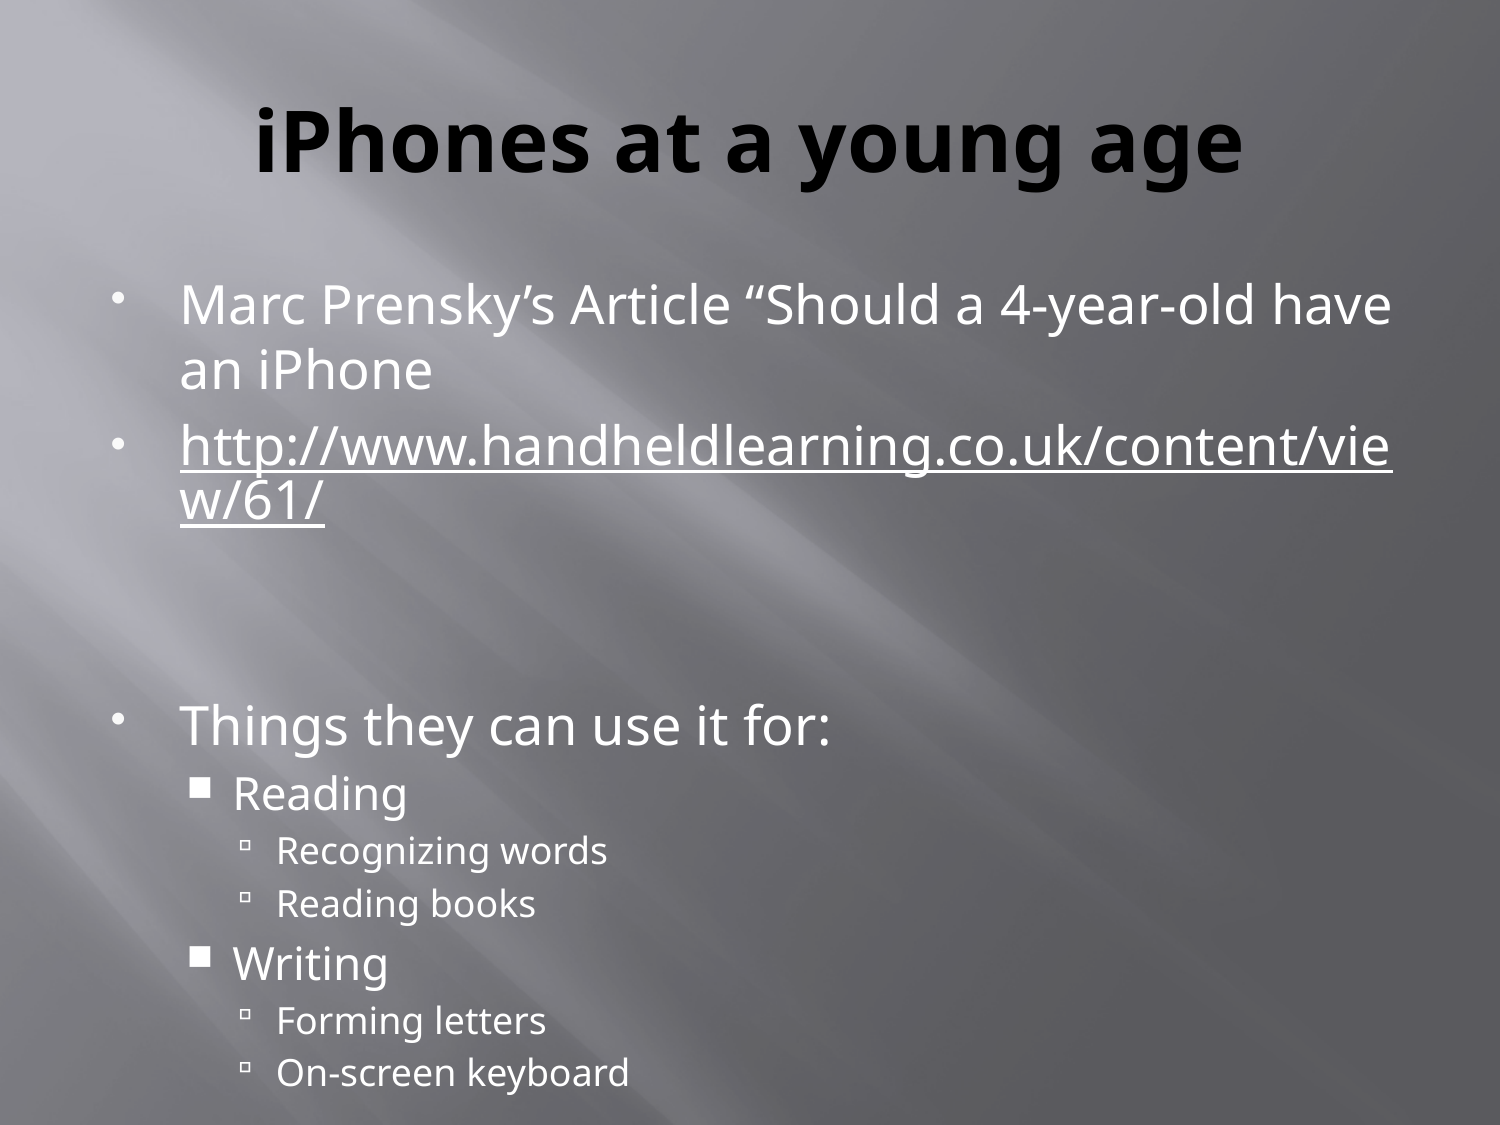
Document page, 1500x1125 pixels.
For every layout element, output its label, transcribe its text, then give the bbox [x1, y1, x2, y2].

list Marc Prensky’s Article “Should a 4-year-old have an iPhone http://www.handheldlearning.co.uk/content/view/61/ Things they can use it for: Reading Recognizing words Reading books Writing Forming letters On-screen keyboard [75, 262, 1425, 1088]
title iPhones at a young age [75, 45, 1425, 233]
